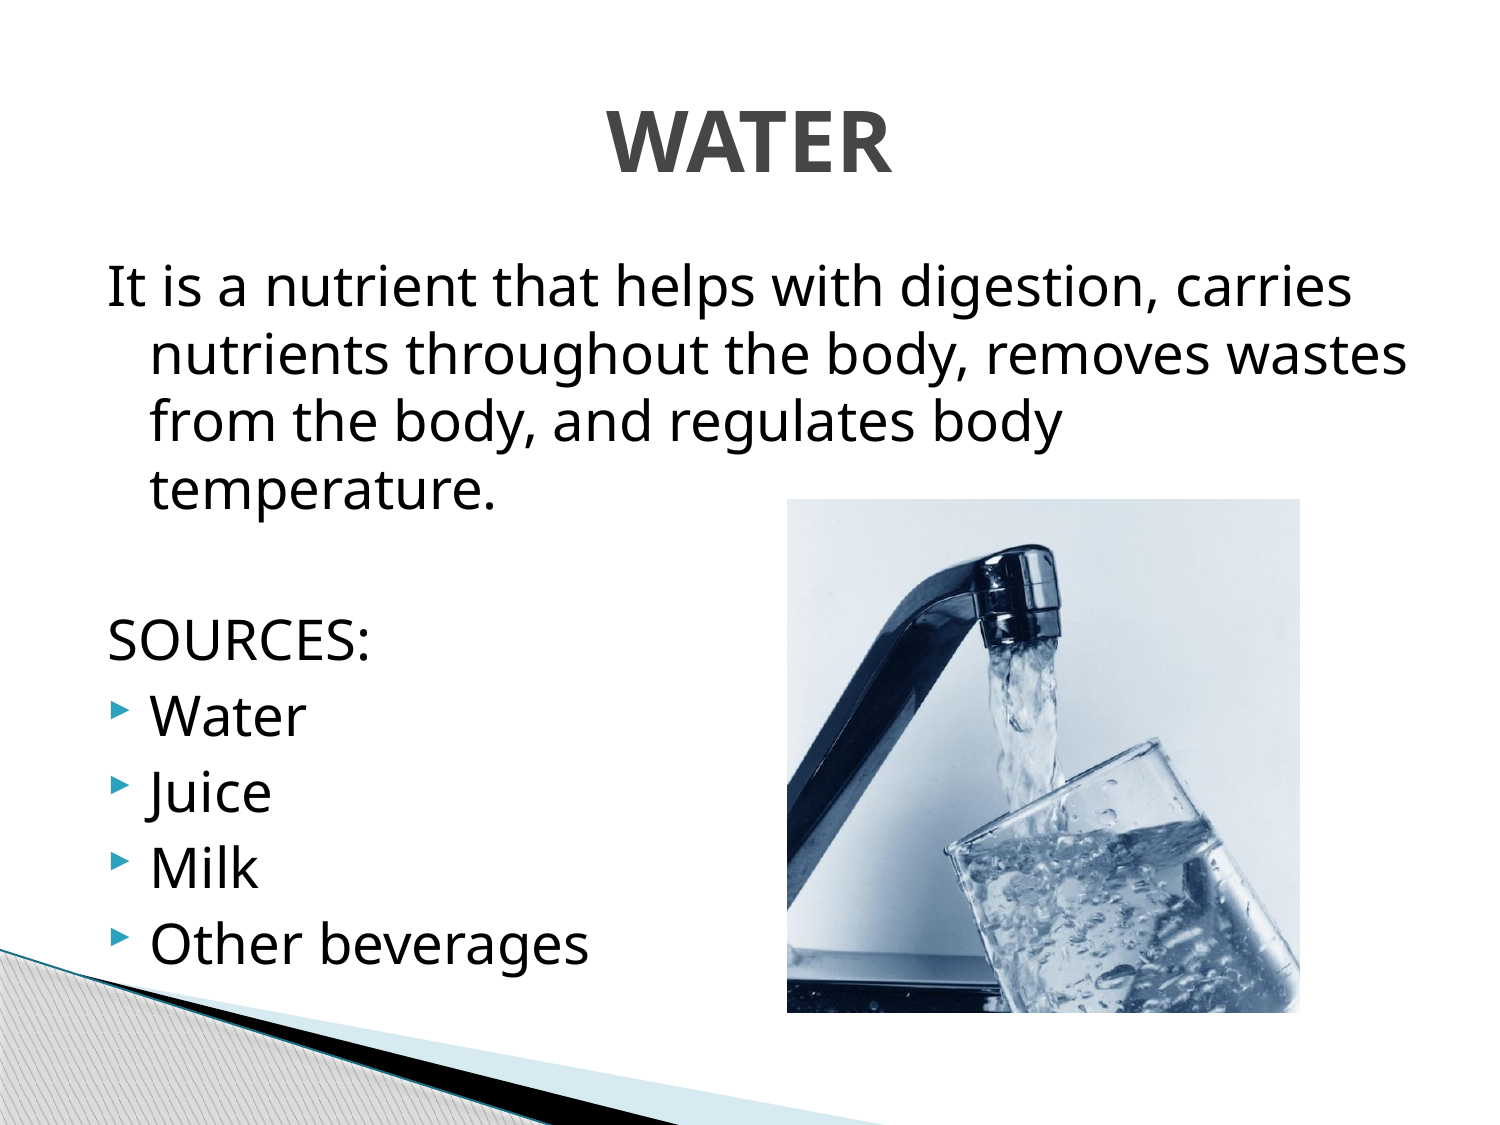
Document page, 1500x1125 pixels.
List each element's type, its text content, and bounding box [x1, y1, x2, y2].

title WATER [75, 45, 1425, 233]
picture [787, 499, 1301, 1013]
list It is a nutrient that helps with digestion, carries nutrients throughout the body, removes wastes from the body, and regulates body temperature. SOURCES: Water Juice Milk Other beverages [75, 243, 1425, 986]
